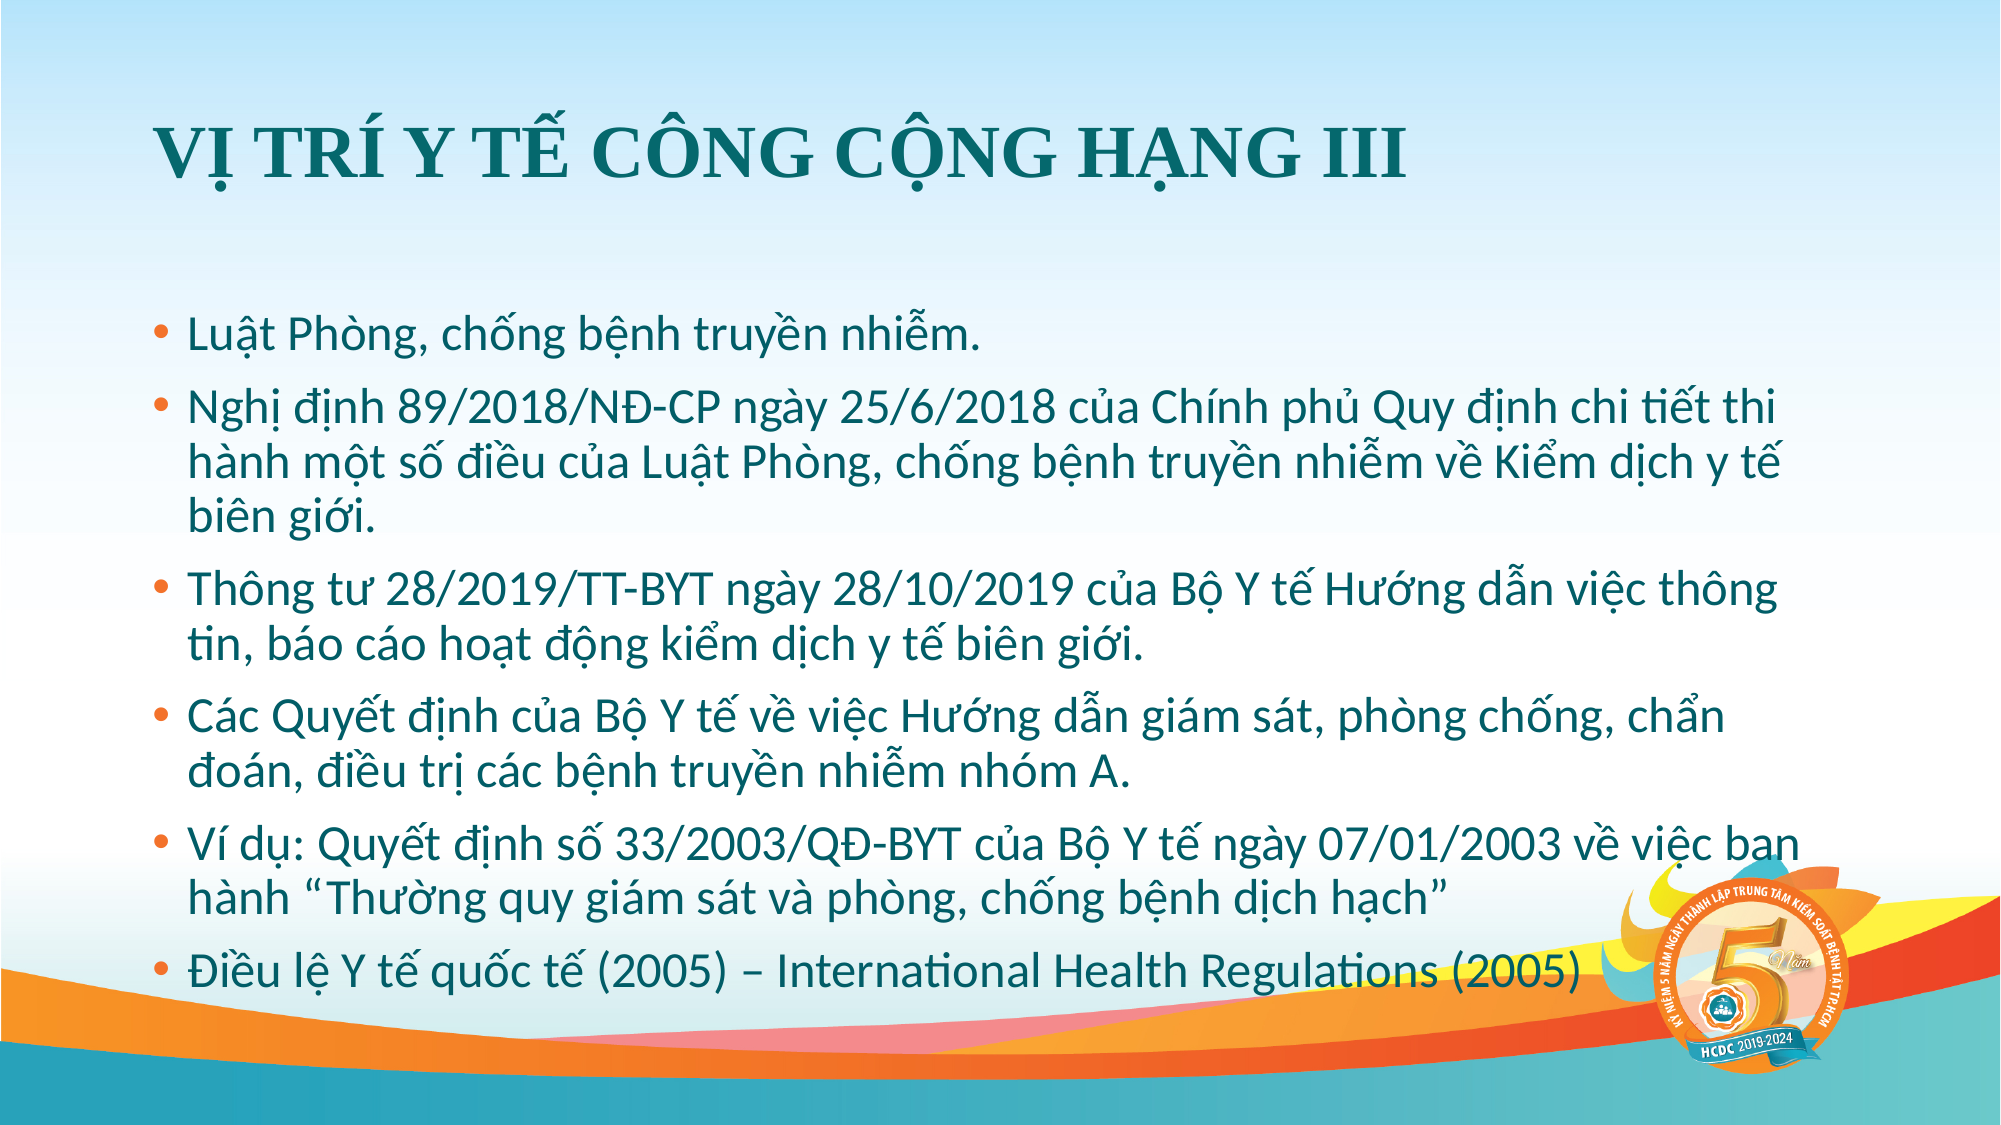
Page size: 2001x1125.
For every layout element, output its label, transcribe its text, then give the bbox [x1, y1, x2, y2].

title VỊ TRÍ Y TẾ CÔNG CỘNG HẠNG III [137, 44, 1863, 262]
list Luật Phòng, chống bệnh truyền nhiễm. Nghị định 89/2018/NĐ-CP ngày 25/6/2018 của Chính phủ Quy định chi tiết thi hành một số điều của Luật Phòng, chống bệnh truyền nhiễm về Kiểm dịch y tế biên giới. Thông tư 28/2019/TT-BYT ngày 28/10/2019 của Bộ Y tế Hướng dẫn việc thông tin, báo cáo hoạt động kiểm dịch y tế biên giới. Các Quyết định của Bộ Y tế về việc Hướng dẫn giám sát, phòng chống, chẩn đoán, điều trị các bệnh truyền nhiễm nhóm A. Ví dụ: Quyết định số 33/2003/QĐ-BYT của Bộ Y tế ngày 07/01/2003 về việc ban hành “Thường quy giám sát và phòng, chống bệnh dịch hạch” Điều lệ Y tế quốc tế (2005) – International Health Regulations (2005) [137, 299, 1863, 1014]
picture [0, 0, 2001, 1125]
